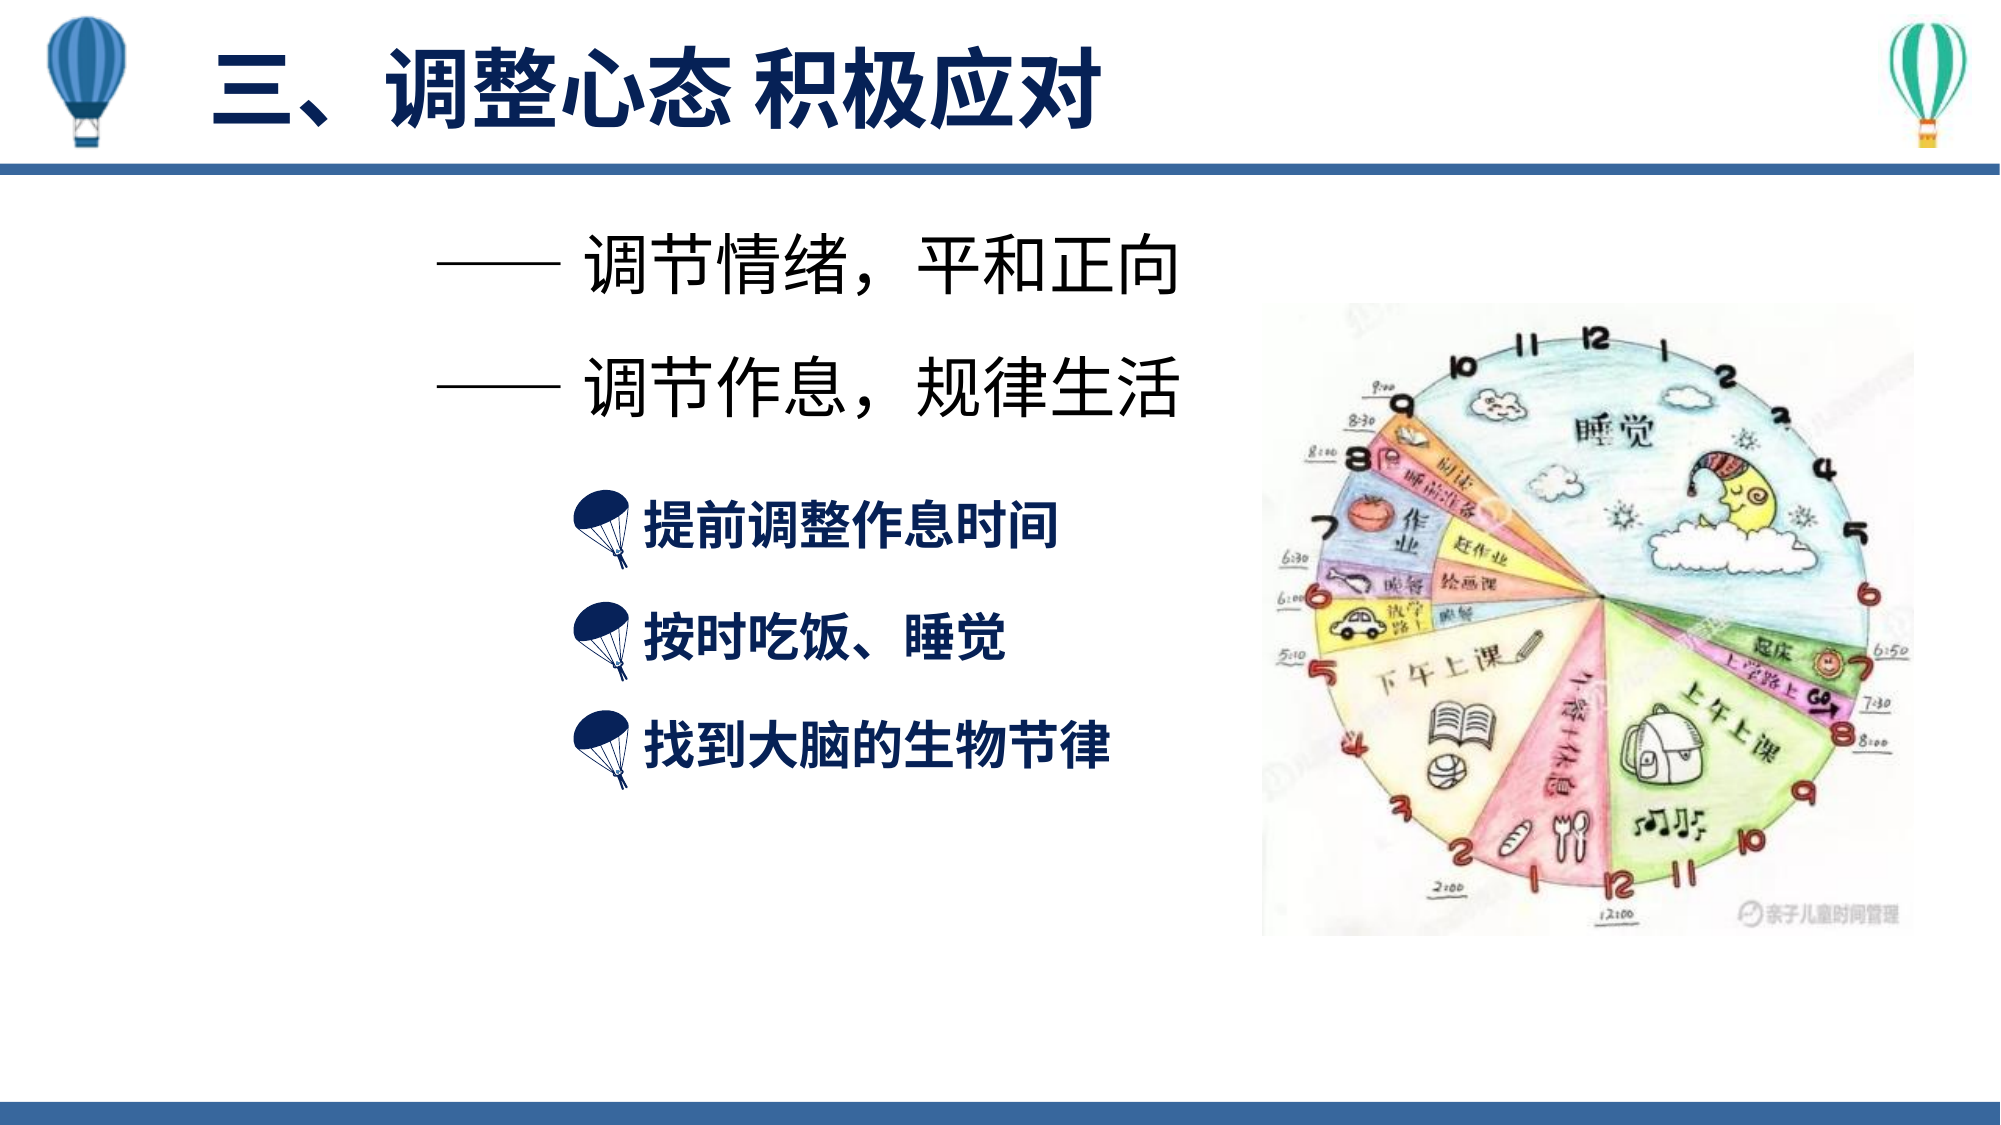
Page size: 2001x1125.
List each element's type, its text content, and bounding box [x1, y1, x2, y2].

text_box [0, 1101, 2000, 1125]
text_box ——调节作息，规律生活 [417, 338, 1262, 434]
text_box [569, 705, 1161, 791]
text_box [569, 484, 1161, 570]
picture [34, 0, 160, 170]
text_box [0, 163, 2000, 176]
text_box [569, 596, 1161, 682]
text_box ——调节情绪，平和正向 [417, 215, 1418, 310]
picture [1878, 14, 1972, 148]
picture [1262, 303, 1914, 936]
text_box 三、调整心态 积极应对 [194, 26, 1592, 146]
